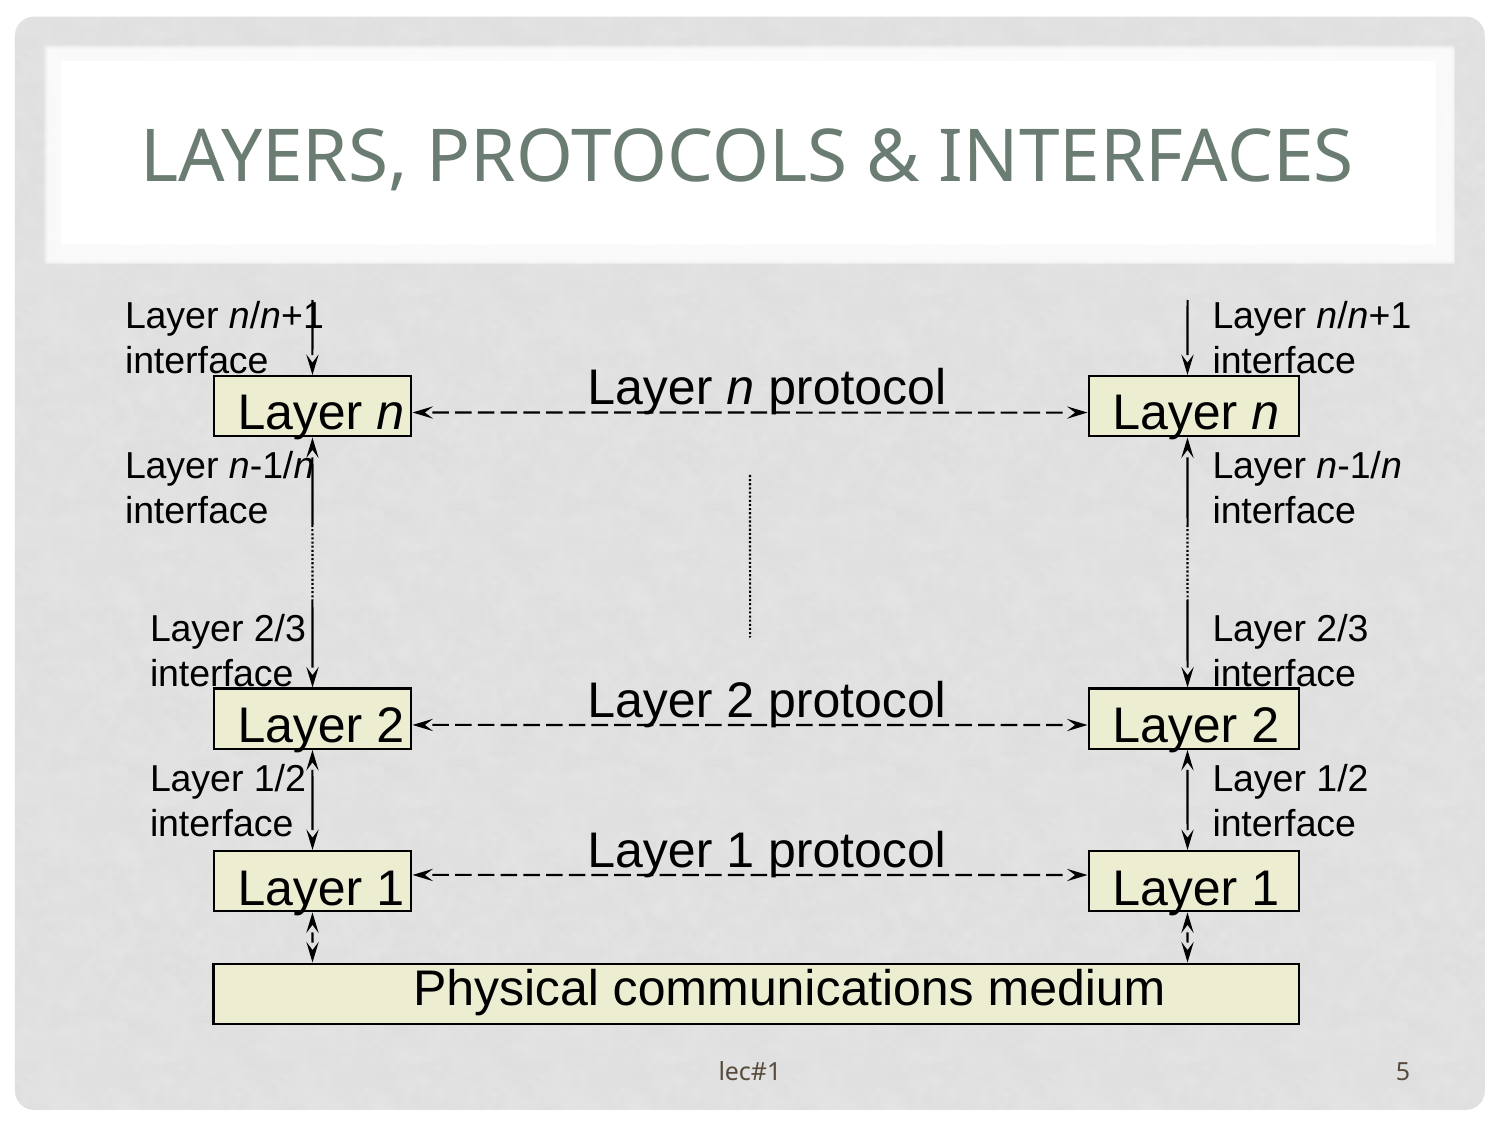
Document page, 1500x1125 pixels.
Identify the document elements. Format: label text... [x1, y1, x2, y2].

text_box Physical communications medium [397, 947, 1181, 1023]
text_box Layer 1/2 interface [1197, 746, 1384, 852]
text_box Layer 1 [1097, 847, 1295, 923]
text_box [1181, 750, 1194, 771]
text_box [1066, 868, 1088, 882]
text_box [1181, 941, 1194, 963]
text_box [1181, 666, 1194, 688]
text_box [1181, 354, 1194, 376]
text_box [1181, 829, 1194, 850]
text_box Layer n/n+1 interface [109, 283, 340, 389]
text_box [1088, 376, 1097, 437]
text_box [412, 868, 434, 882]
text_box [420, 406, 434, 419]
text_box Layer 1/2 interface [134, 746, 322, 852]
text_box Layer n/n+1 interface [1197, 283, 1427, 389]
text_box Layer 1 protocol [572, 809, 962, 885]
text_box [213, 963, 1299, 1024]
text_box [1295, 389, 1299, 433]
text_box Layer n [222, 372, 420, 448]
text_box [1181, 437, 1194, 459]
text_box Layer n-1/n interface [1197, 433, 1418, 539]
text_box [306, 912, 319, 934]
text_box Layer 2/3 interface [1197, 596, 1384, 702]
text_box [1181, 912, 1194, 934]
slide_number 5 [1074, 1042, 1425, 1103]
text_box Layer 1 [222, 847, 420, 923]
text_box [1066, 718, 1088, 732]
text_box [213, 852, 222, 912]
text_box [1066, 406, 1088, 419]
footer lec#1 [512, 1042, 988, 1103]
text_box [213, 702, 222, 746]
text_box [1295, 852, 1299, 912]
text_box [1088, 851, 1097, 912]
text_box Layer 2/3 interface [134, 596, 322, 702]
text_box [1295, 702, 1299, 746]
title Layers, Protocols & Interfaces [69, 66, 1425, 238]
text_box [1088, 688, 1097, 749]
text_box Layer 2 protocol [572, 659, 962, 735]
text_box Layer 2 [222, 684, 420, 760]
text_box Layer n [1097, 372, 1295, 448]
text_box [306, 941, 319, 963]
text_box Layer n protocol [572, 347, 962, 423]
text_box [412, 718, 434, 732]
text_box Layer 2 [1097, 684, 1295, 760]
text_box Layer n-1/n interface [109, 433, 330, 539]
text_box [213, 389, 222, 433]
